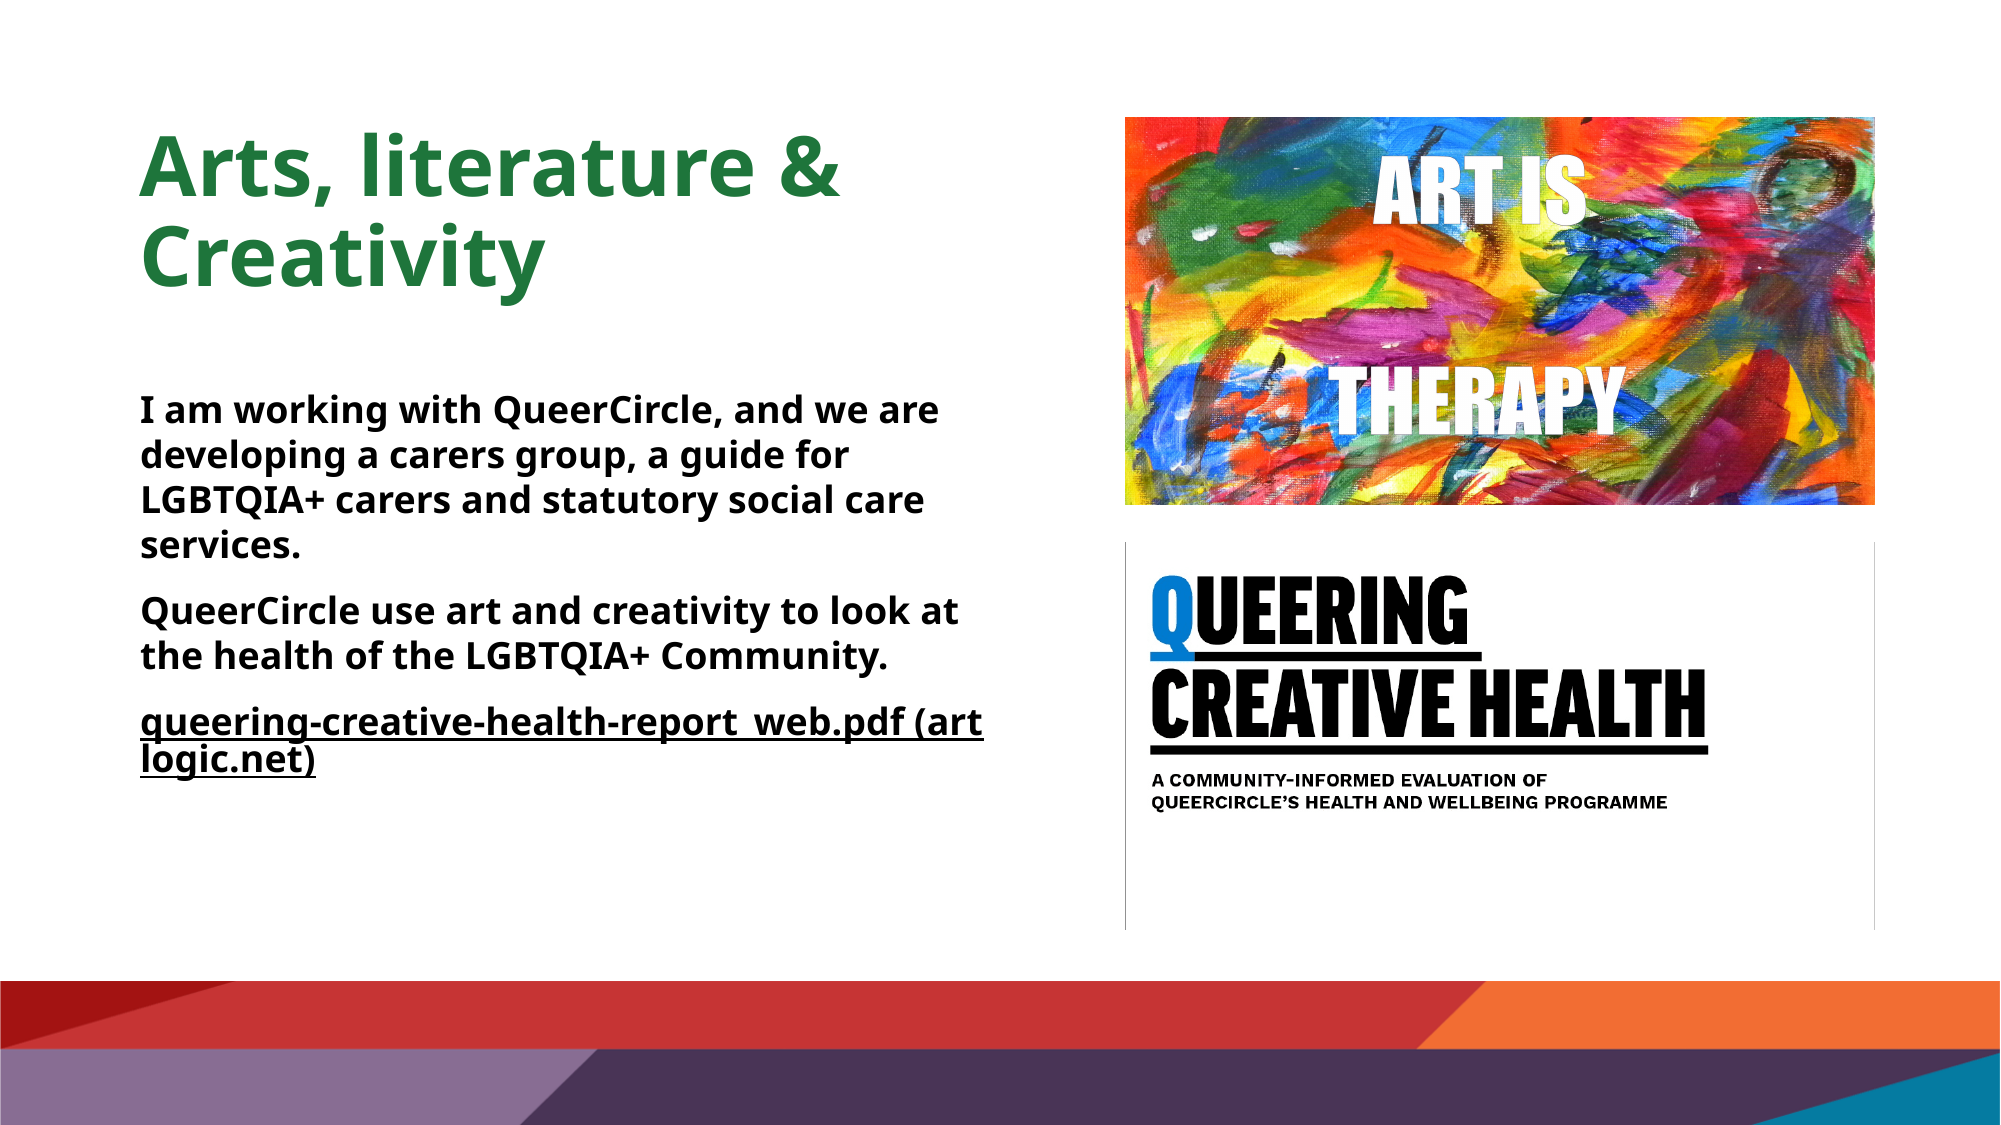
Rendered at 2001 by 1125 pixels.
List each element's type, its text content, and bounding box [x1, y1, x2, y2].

list I am working with QueerCircle, and we are developing a carers group, a guide for LGBTQIA+ carers and statutory social care services. QueerCircle use art and creativity to look at the health of the LGBTQIA+ Community. queering-creative-health-report_web.pdf (artlogic.net) [125, 312, 1000, 850]
picture [0, 981, 2000, 1125]
picture [1124, 542, 1875, 930]
picture [1124, 117, 1875, 505]
title Arts, literature & Creativity [125, 117, 1000, 312]
